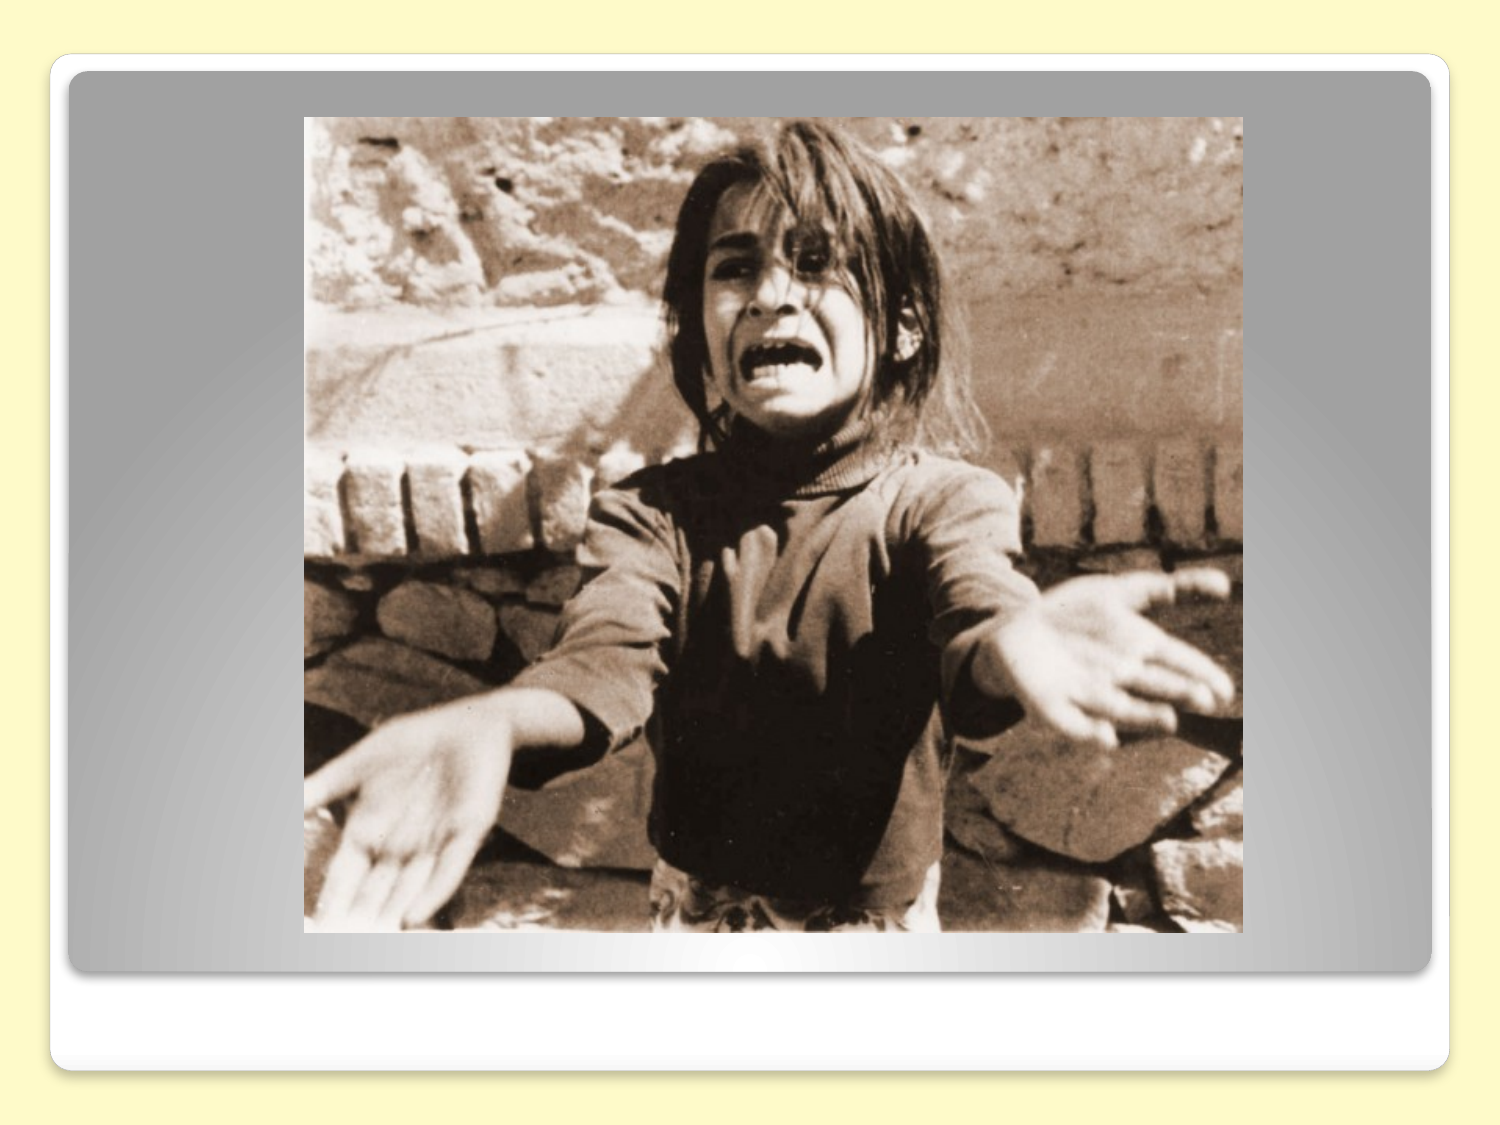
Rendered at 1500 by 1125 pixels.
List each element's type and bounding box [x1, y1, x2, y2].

picture [304, 116, 1243, 933]
